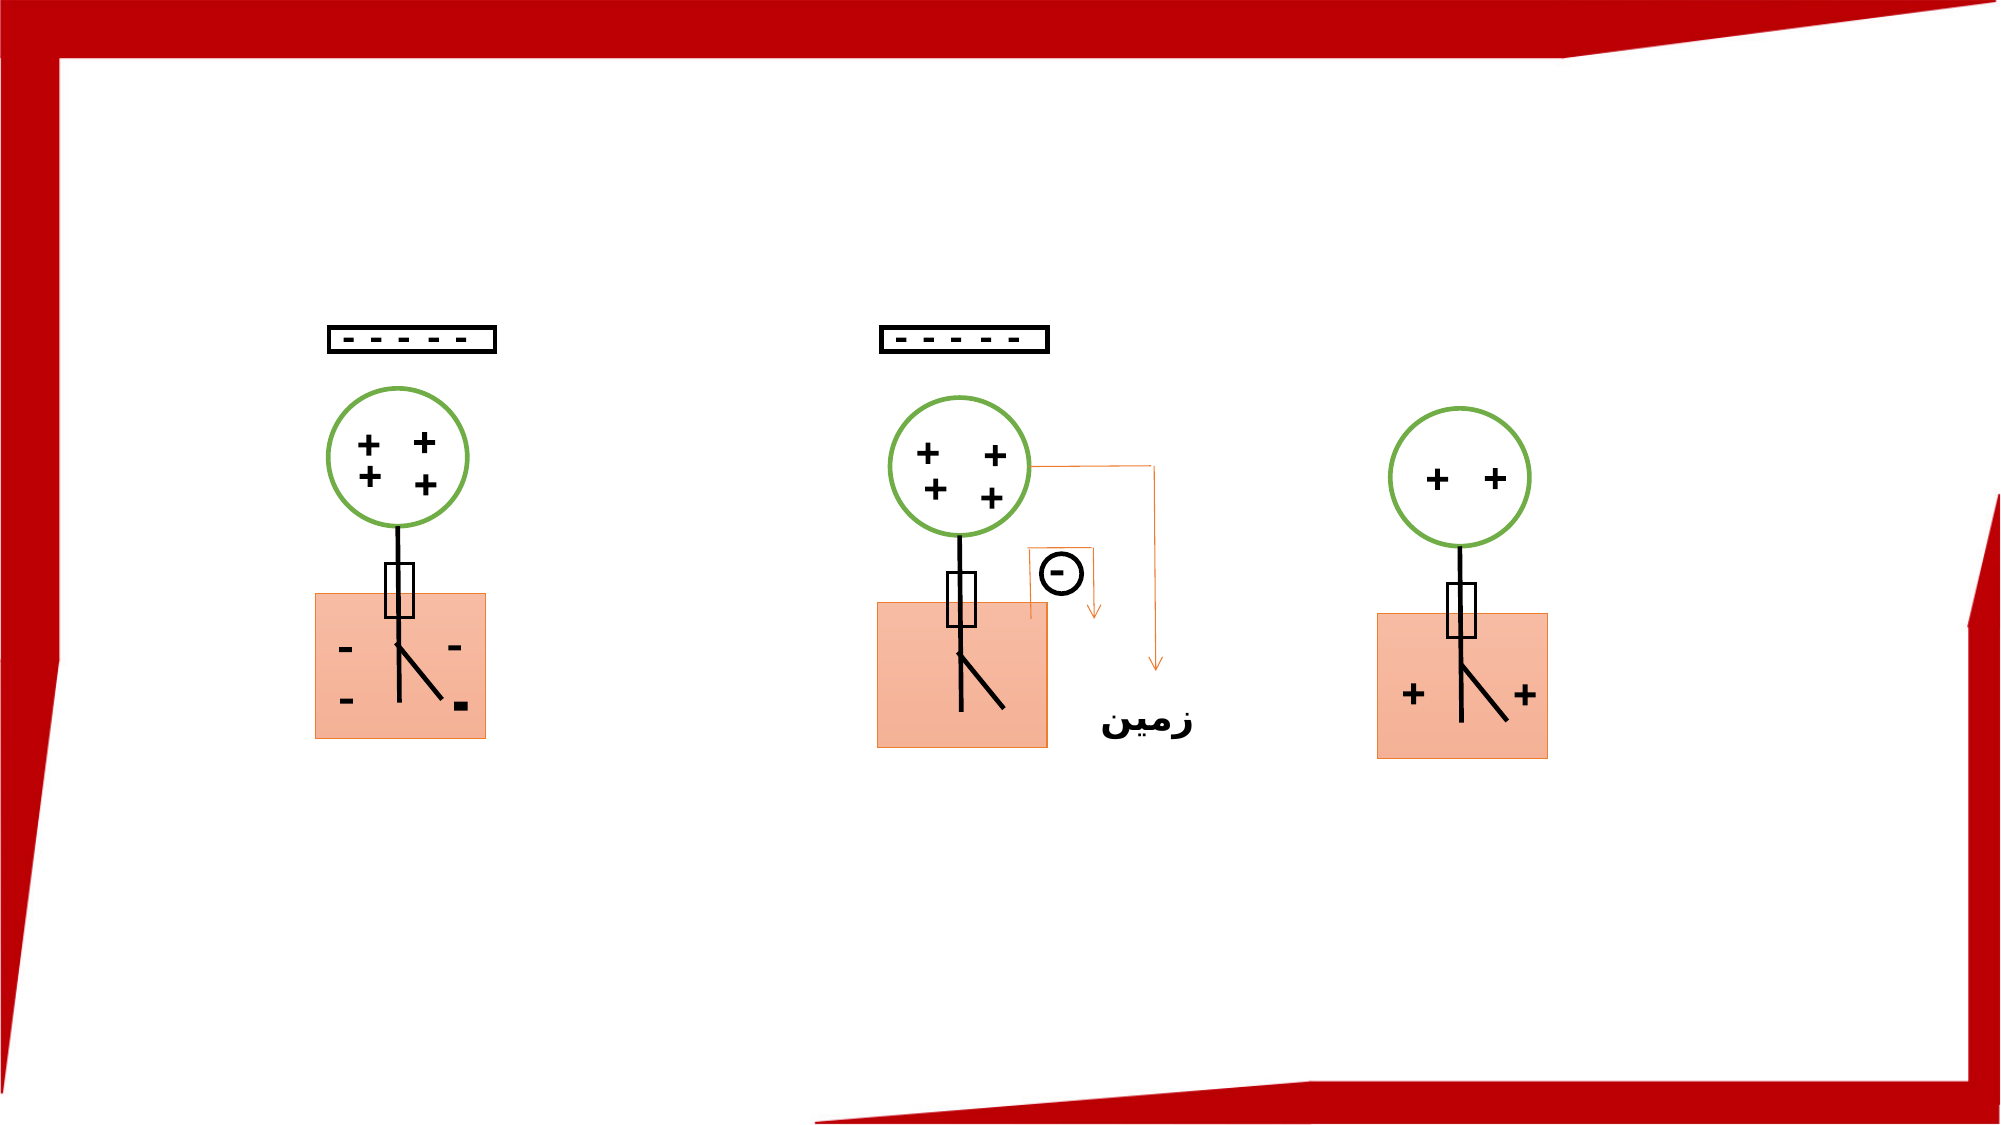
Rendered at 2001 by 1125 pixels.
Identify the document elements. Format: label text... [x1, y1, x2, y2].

text_box [888, 396, 1031, 537]
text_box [334, 644, 367, 666]
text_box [977, 329, 1005, 362]
text_box [384, 563, 415, 613]
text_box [1479, 463, 1511, 496]
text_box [912, 438, 944, 470]
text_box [354, 461, 386, 493]
text_box [877, 602, 946, 622]
text_box [1377, 613, 1446, 633]
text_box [443, 643, 476, 665]
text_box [335, 696, 368, 718]
text_box [946, 572, 977, 622]
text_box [340, 329, 367, 362]
text_box زمین [1085, 685, 1209, 746]
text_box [1397, 679, 1429, 711]
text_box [367, 329, 395, 362]
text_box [408, 427, 440, 459]
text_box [1027, 547, 1095, 619]
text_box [1046, 568, 1078, 590]
text_box [977, 602, 1048, 622]
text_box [395, 329, 425, 362]
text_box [425, 329, 452, 362]
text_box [452, 329, 483, 362]
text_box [352, 430, 385, 462]
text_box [947, 329, 977, 362]
text_box [881, 327, 1048, 353]
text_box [1005, 329, 1036, 362]
text_box [1446, 583, 1477, 633]
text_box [919, 474, 952, 506]
text_box [315, 616, 486, 739]
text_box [979, 440, 1011, 473]
text_box [328, 327, 496, 353]
picture [0, 0, 2001, 1125]
text_box [1477, 613, 1548, 633]
text_box [327, 387, 469, 528]
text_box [450, 697, 482, 736]
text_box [410, 470, 442, 502]
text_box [1455, 669, 1513, 716]
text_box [1421, 464, 1453, 496]
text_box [892, 329, 920, 362]
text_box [952, 657, 1010, 704]
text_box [390, 647, 448, 695]
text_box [920, 329, 947, 362]
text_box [976, 483, 1008, 515]
text_box [1377, 636, 1548, 759]
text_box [1509, 679, 1541, 712]
text_box [1389, 407, 1531, 548]
text_box [877, 625, 1048, 748]
text_box [415, 593, 486, 613]
text_box [315, 593, 384, 613]
